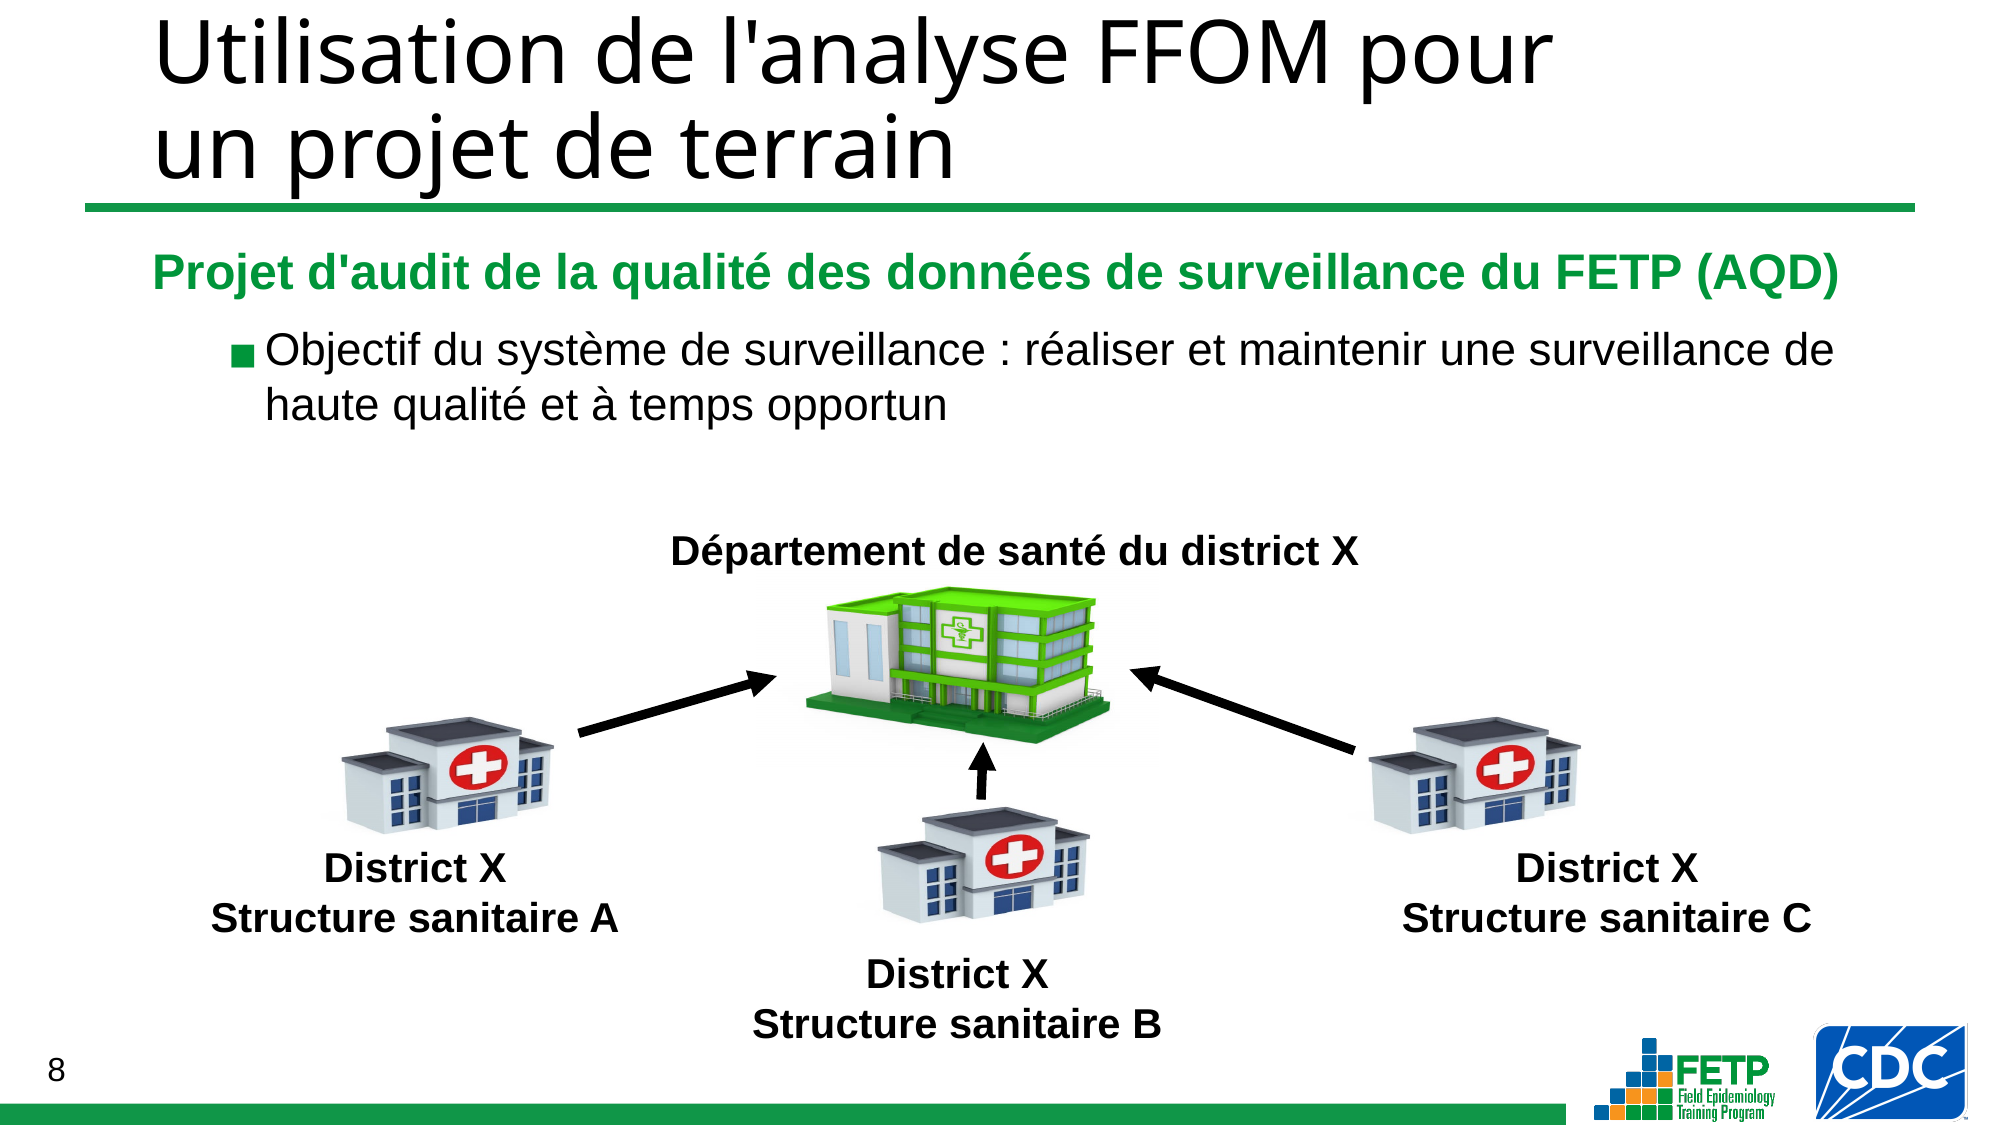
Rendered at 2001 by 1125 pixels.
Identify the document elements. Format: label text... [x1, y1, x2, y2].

title Utilisation de l'analyse FFOM pour un projet de terrain [137, 0, 1863, 207]
picture [1813, 1023, 1968, 1122]
text_box Projet d'audit de la qualité des données de surveillance du FETP (AQD) Objectif du système de surveillance : réaliser et maintenir une surveillance de haute qualité et à temps opportun [137, 231, 1913, 1095]
picture [1594, 1095, 1775, 1122]
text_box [140, 516, 1894, 1056]
